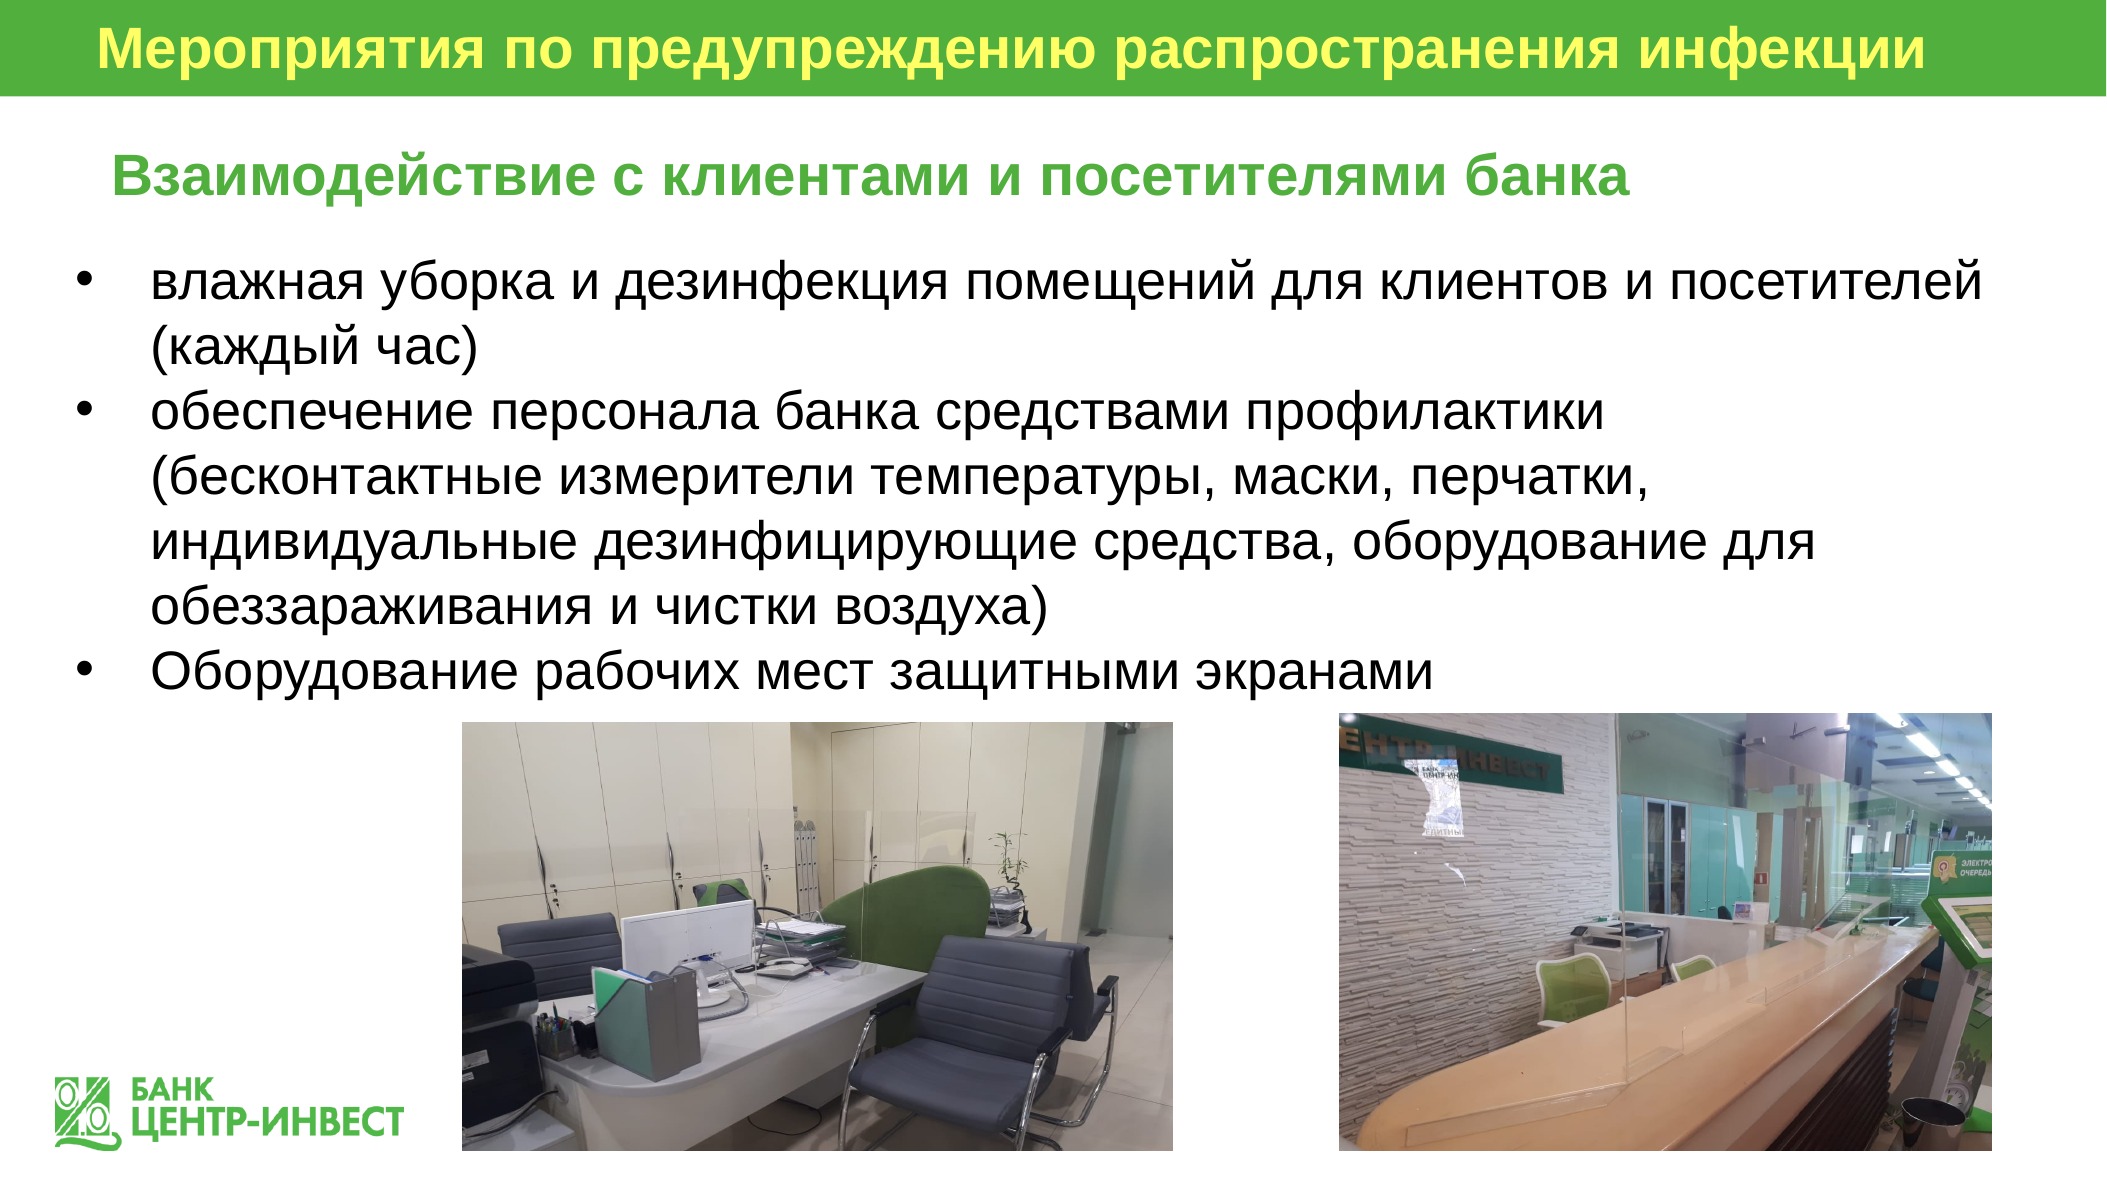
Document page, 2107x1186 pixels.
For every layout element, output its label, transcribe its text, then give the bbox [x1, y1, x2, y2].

picture [54, 1076, 404, 1151]
picture [462, 722, 1173, 1151]
picture [1339, 713, 1993, 1151]
text_box Взаимодействие с клиентами и посетителями банка [96, 129, 2081, 215]
title Мероприятия по предупреждению распространения инфекции [96, 0, 1993, 98]
text_box влажная уборка и дезинфекция помещений для клиентов и посетителей (каждый час) обеспечение персонала банка средствами профилактики (бесконтактные измерители температуры, маски, перчатки, индивидуальные дезинфицирующие средства, оборудование для обеззараживания и чистки воздуха) Оборудование рабочих мест защитными экранами [60, 238, 2022, 1186]
